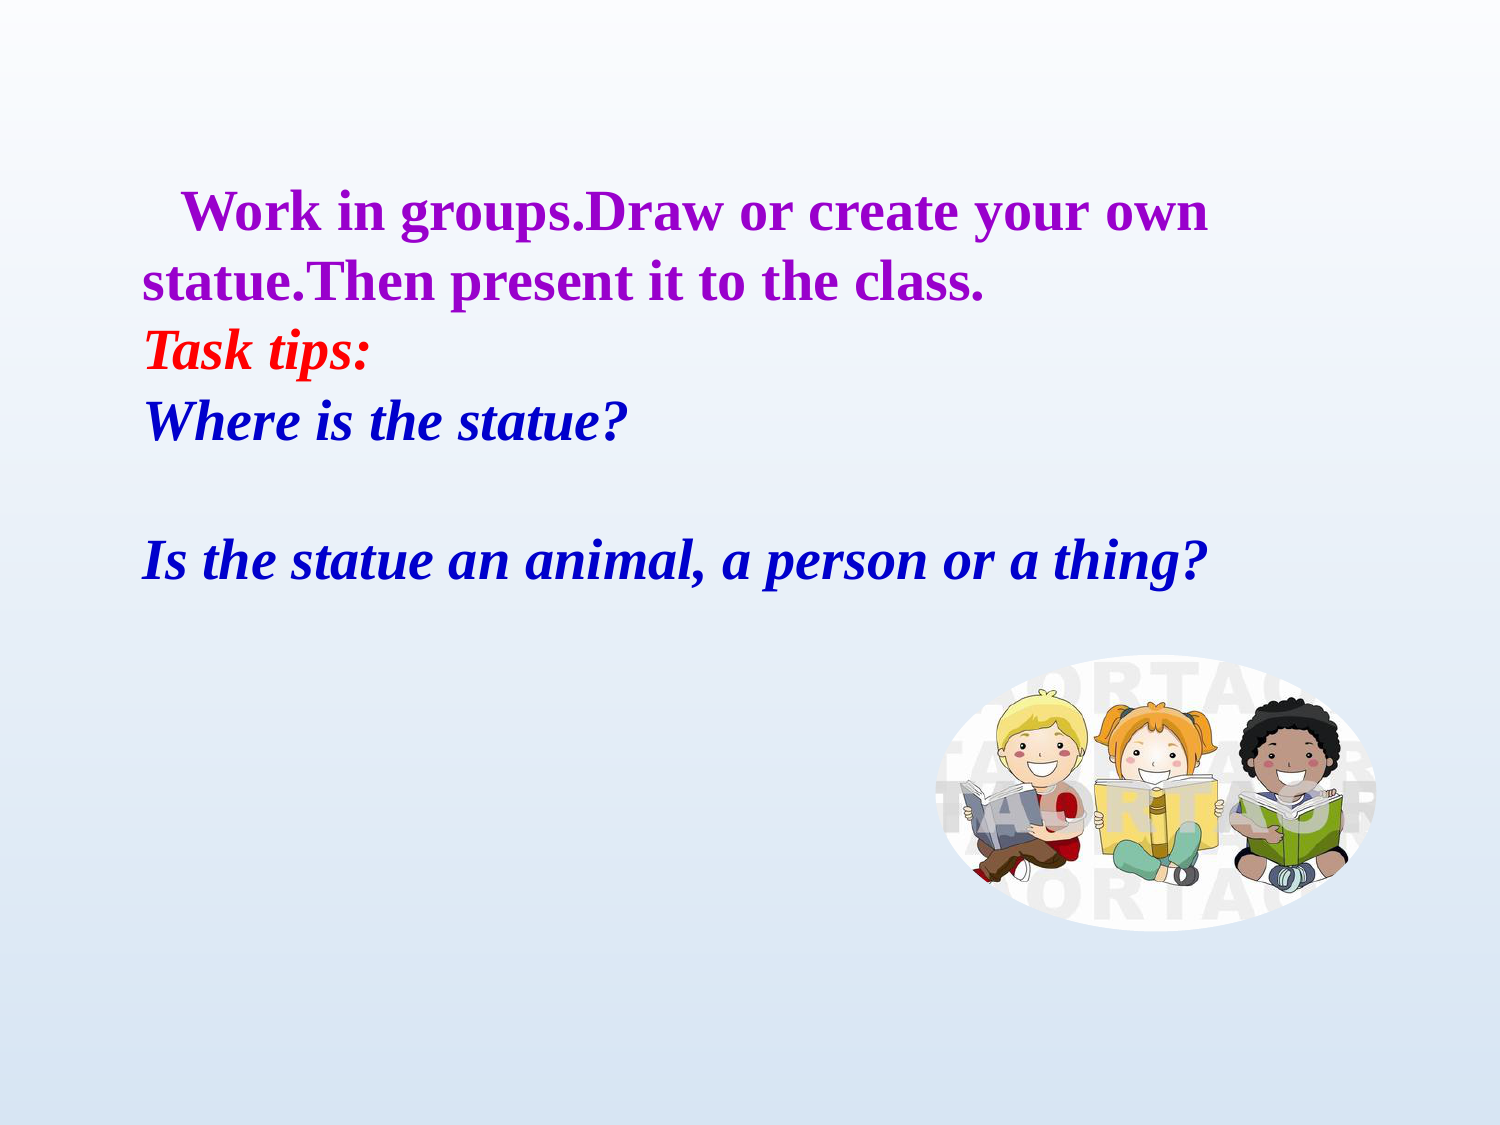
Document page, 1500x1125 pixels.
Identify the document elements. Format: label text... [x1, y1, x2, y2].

picture [935, 654, 1377, 932]
text_box Work in groups.Draw or create your own statue.Then present it to the class. Task tips: Where is the statue? Is the statue an animal, a person or a thing? [127, 164, 1277, 599]
